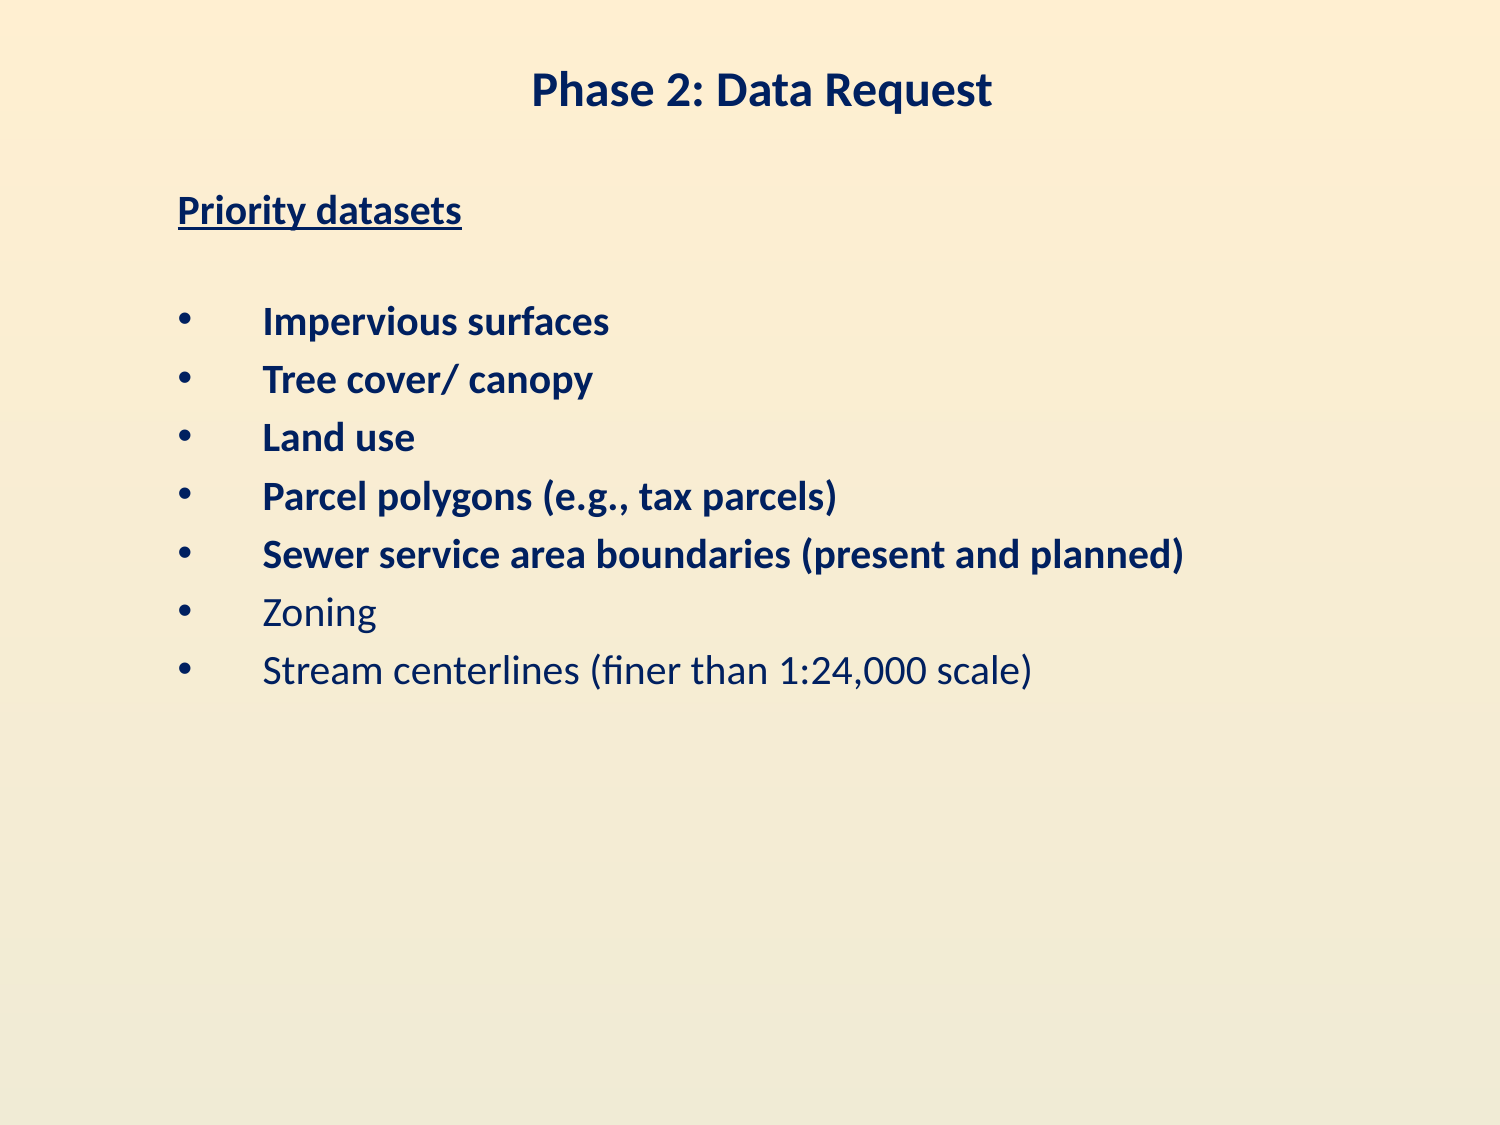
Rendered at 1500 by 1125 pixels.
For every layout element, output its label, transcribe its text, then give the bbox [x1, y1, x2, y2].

subtitle Priority datasets Impervious surfaces Tree cover/ canopy Land use Parcel polygons (e.g., tax parcels) Sewer service area boundaries (present and planned) Zoning Stream centerlines (finer than 1:24,000 scale) [162, 174, 1500, 926]
title Phase 2: Data Request [124, 37, 1401, 151]
